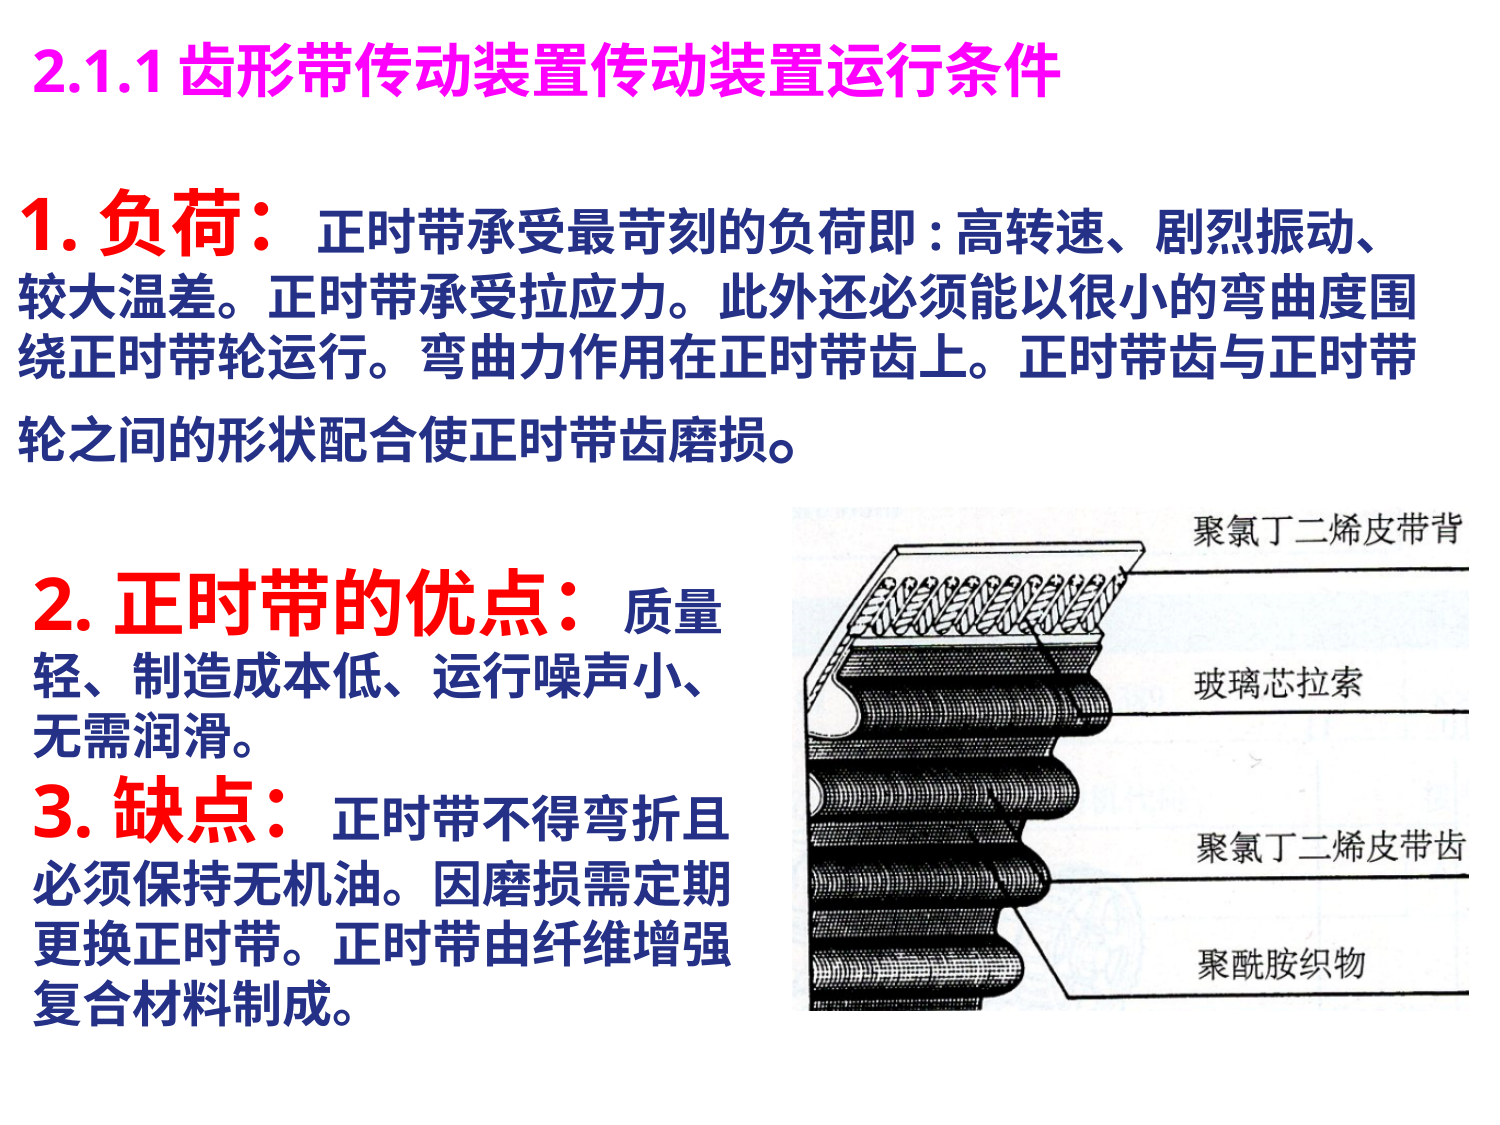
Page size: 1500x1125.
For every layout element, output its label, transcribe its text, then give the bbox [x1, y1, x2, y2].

title 2.1.1齿形带传动装置传动装置运行条件 [17, 25, 1485, 114]
picture [792, 507, 1469, 1011]
text_box 2.正时带的优点：质量轻、制造成本低、运行噪声小、无需润滑。 3.缺点：正时带不得弯折且必须保持无机油。因磨损需定期更换正时带。正时带由纤维增强复合材料制成。 [17, 549, 793, 1040]
text_box 1.负荷：正时带承受最苛刻的负荷即:高转速、剧烈振动、较大温差。正时带承受拉应力。此外还必须能以很小的弯曲度围绕正时带轮运行。弯曲力作用在正时带齿上。正时带齿与正时带轮之间的形状配合使正时带齿磨损。 [3, 170, 1469, 550]
